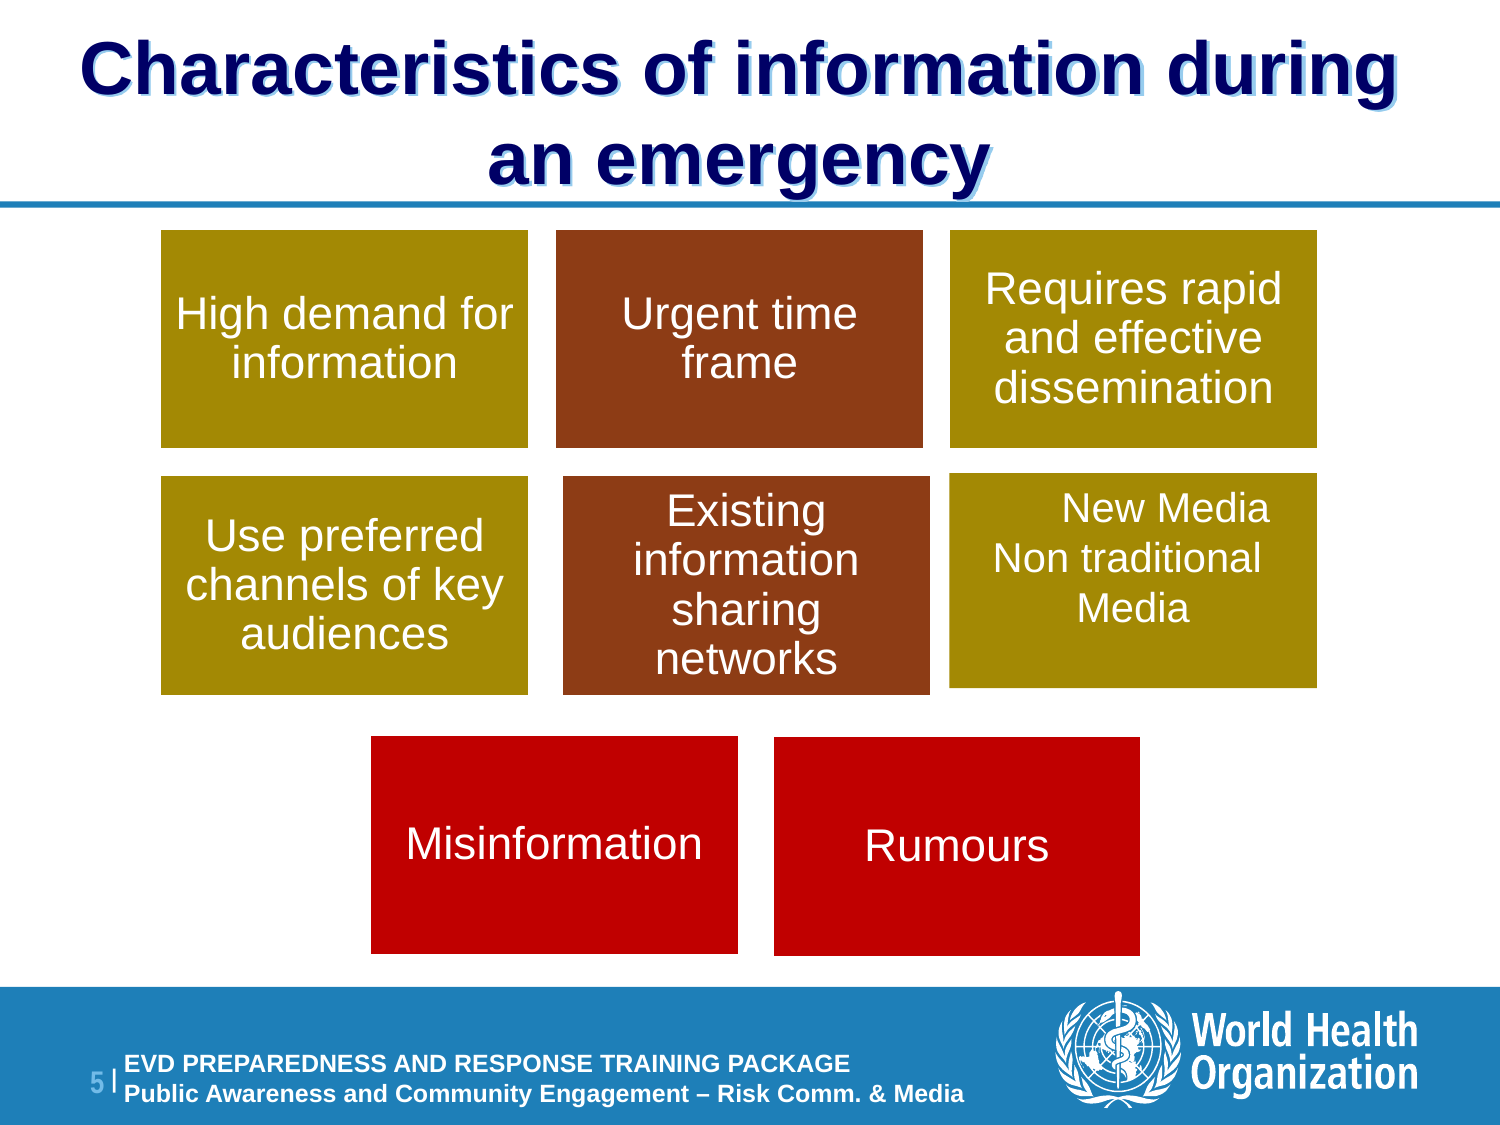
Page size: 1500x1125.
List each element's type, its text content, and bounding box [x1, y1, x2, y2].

title Characteristics of information during an emergency [64, 19, 1415, 207]
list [76, 227, 1427, 971]
